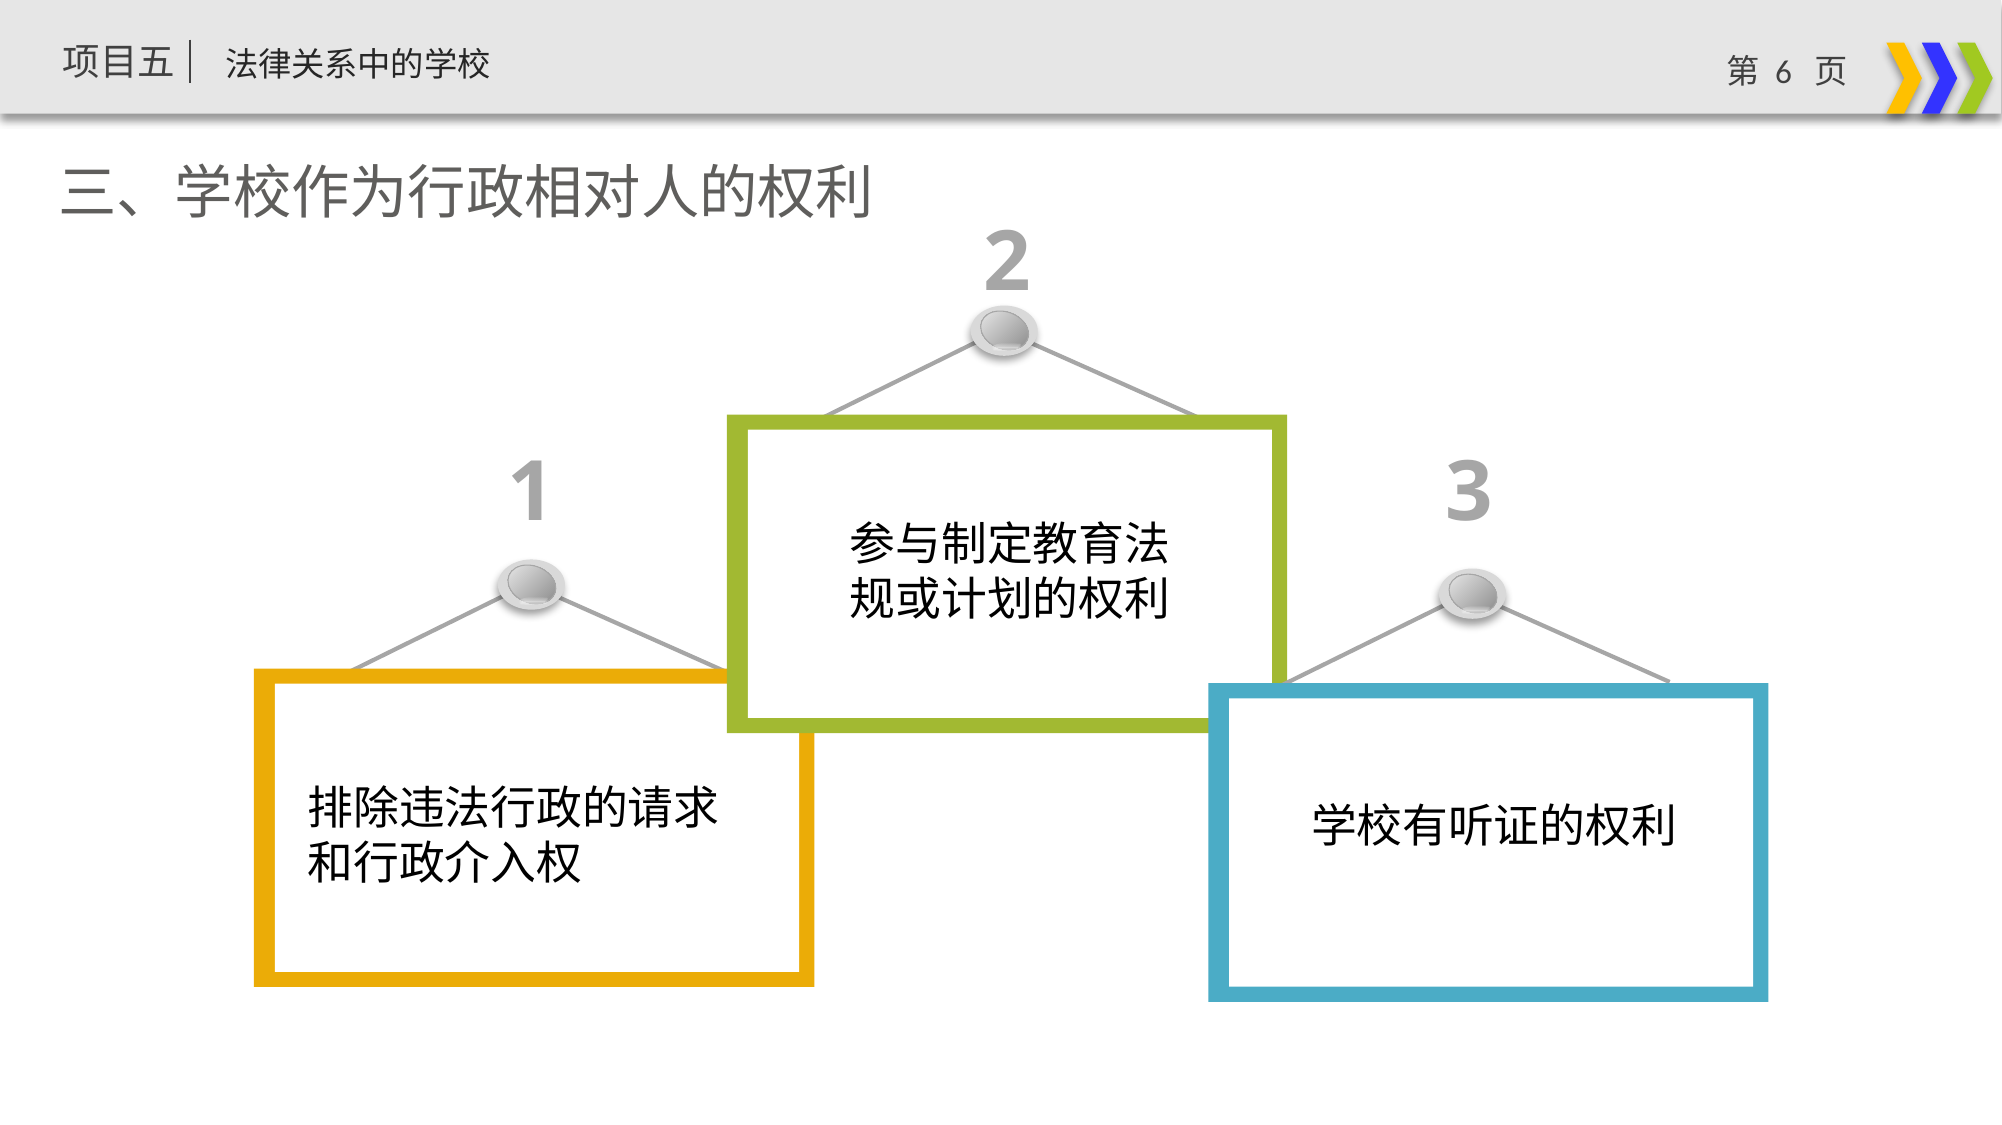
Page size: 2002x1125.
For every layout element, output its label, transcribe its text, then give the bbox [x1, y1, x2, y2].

text_box [825, 345, 1196, 414]
text_box [273, 682, 801, 974]
text_box [1436, 566, 1498, 609]
text_box 1 [471, 429, 592, 545]
text_box 3 [1408, 429, 1530, 545]
text_box [1285, 608, 1671, 681]
text_box [1206, 681, 1770, 1004]
text_box [1501, 577, 1509, 608]
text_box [1448, 574, 1498, 613]
text_box 三、学校作为行政相对人的权利 [43, 147, 923, 233]
text_box [726, 414, 1288, 734]
text_box [253, 668, 815, 987]
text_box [970, 305, 1038, 357]
text_box 学校有听证的权利 [1244, 789, 1693, 860]
text_box [1227, 696, 1755, 989]
text_box [495, 569, 502, 599]
text_box [508, 557, 568, 600]
text_box 参与制定教育法规或计划的权利 [835, 507, 1217, 633]
text_box [746, 428, 1274, 720]
text_box [352, 599, 723, 668]
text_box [506, 565, 557, 604]
text_box 2 [946, 200, 1068, 315]
text_box 排除违法行政的请求和行政介入权 [292, 770, 759, 896]
